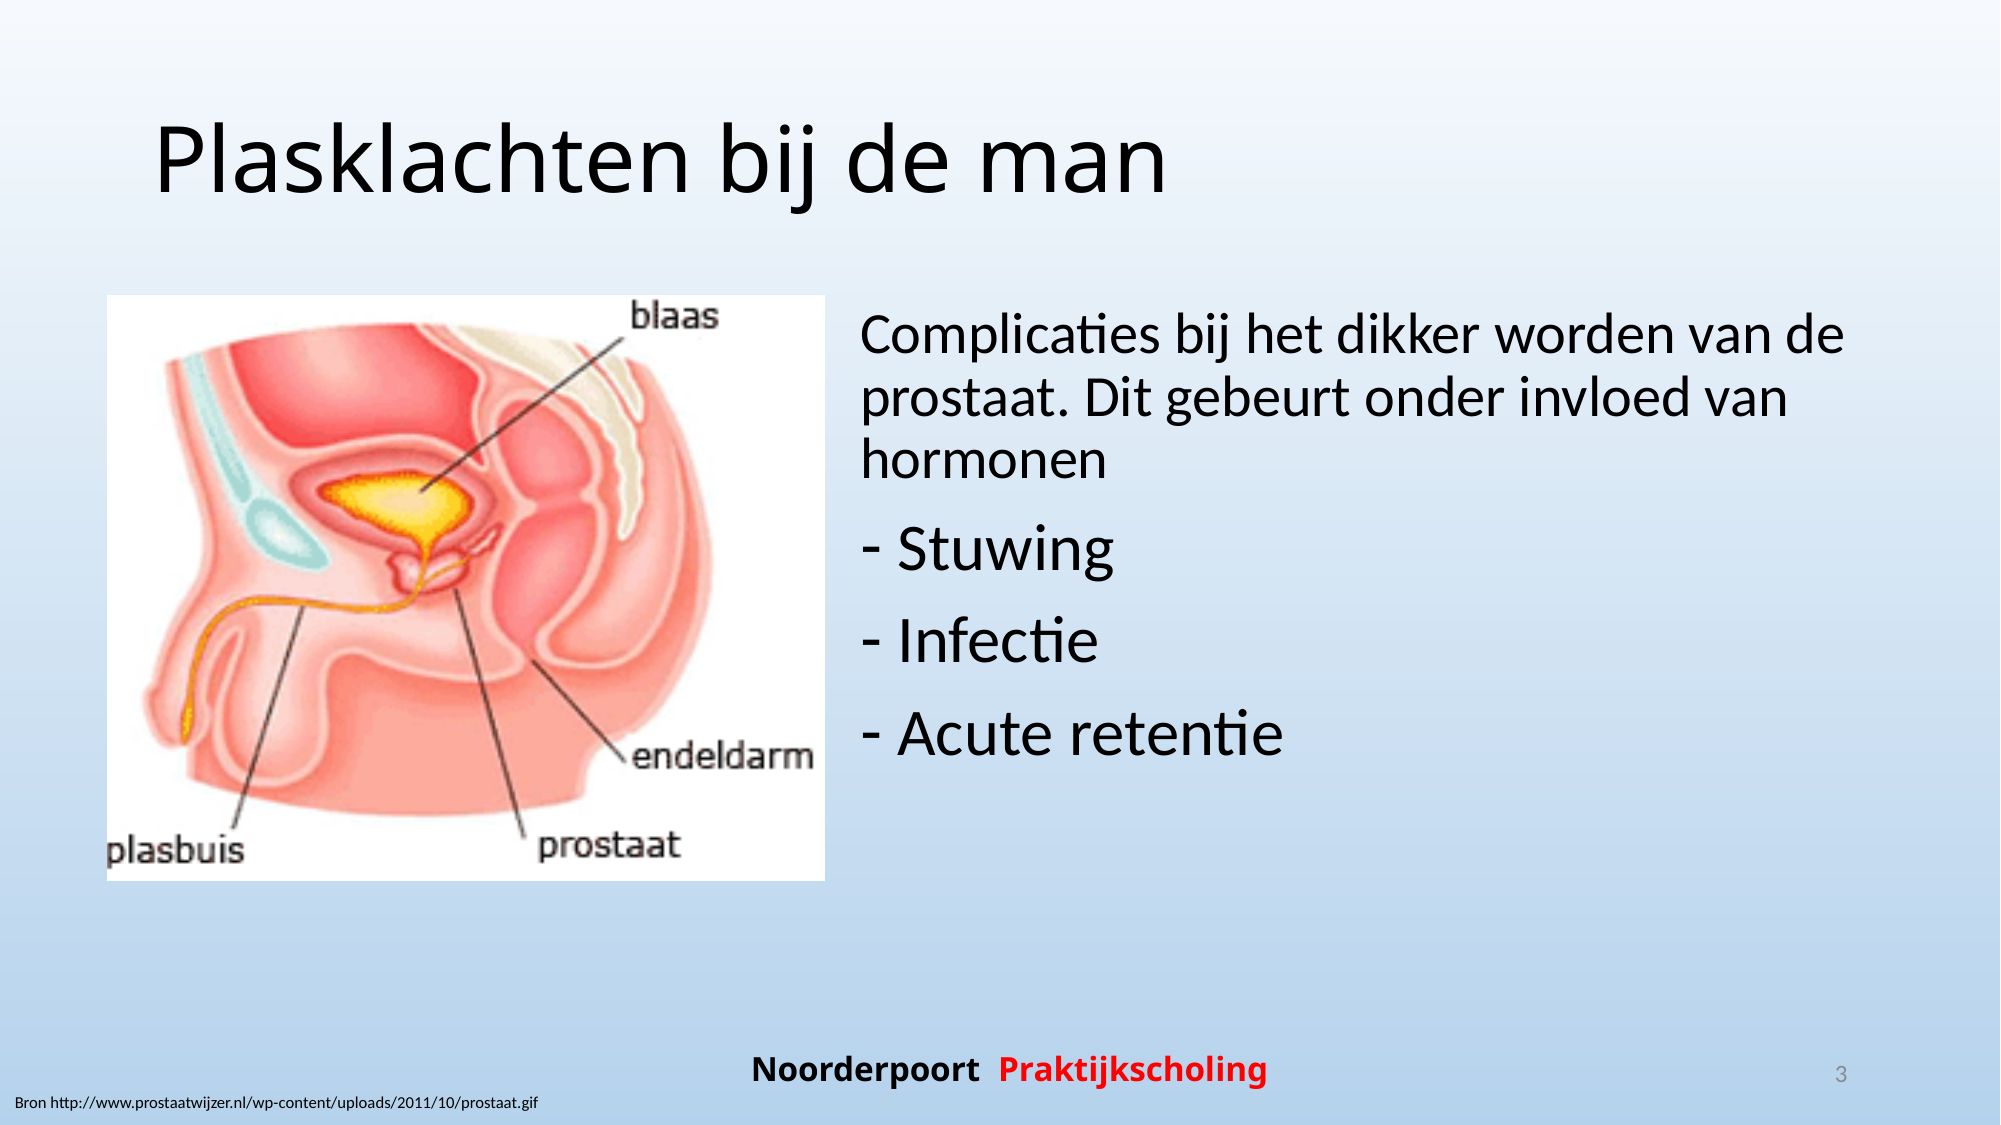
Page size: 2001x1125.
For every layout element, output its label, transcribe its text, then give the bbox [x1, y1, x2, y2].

text_box Bron http://www.prostaatwijzer.nl/wp-content/uploads/2011/10/prostaat.gif [0, 1084, 1000, 1120]
title Plasklachten bij de man [137, 54, 1863, 272]
picture [107, 295, 825, 881]
footer Noorderpoort Praktijkscholing [249, 1038, 1770, 1099]
slide_number 3 [1412, 1042, 1863, 1103]
list Complicaties bij het dikker worden van de prostaat. Dit gebeurt onder invloed van hormonen Stuwing Infectie Acute retentie [845, 295, 1863, 1010]
